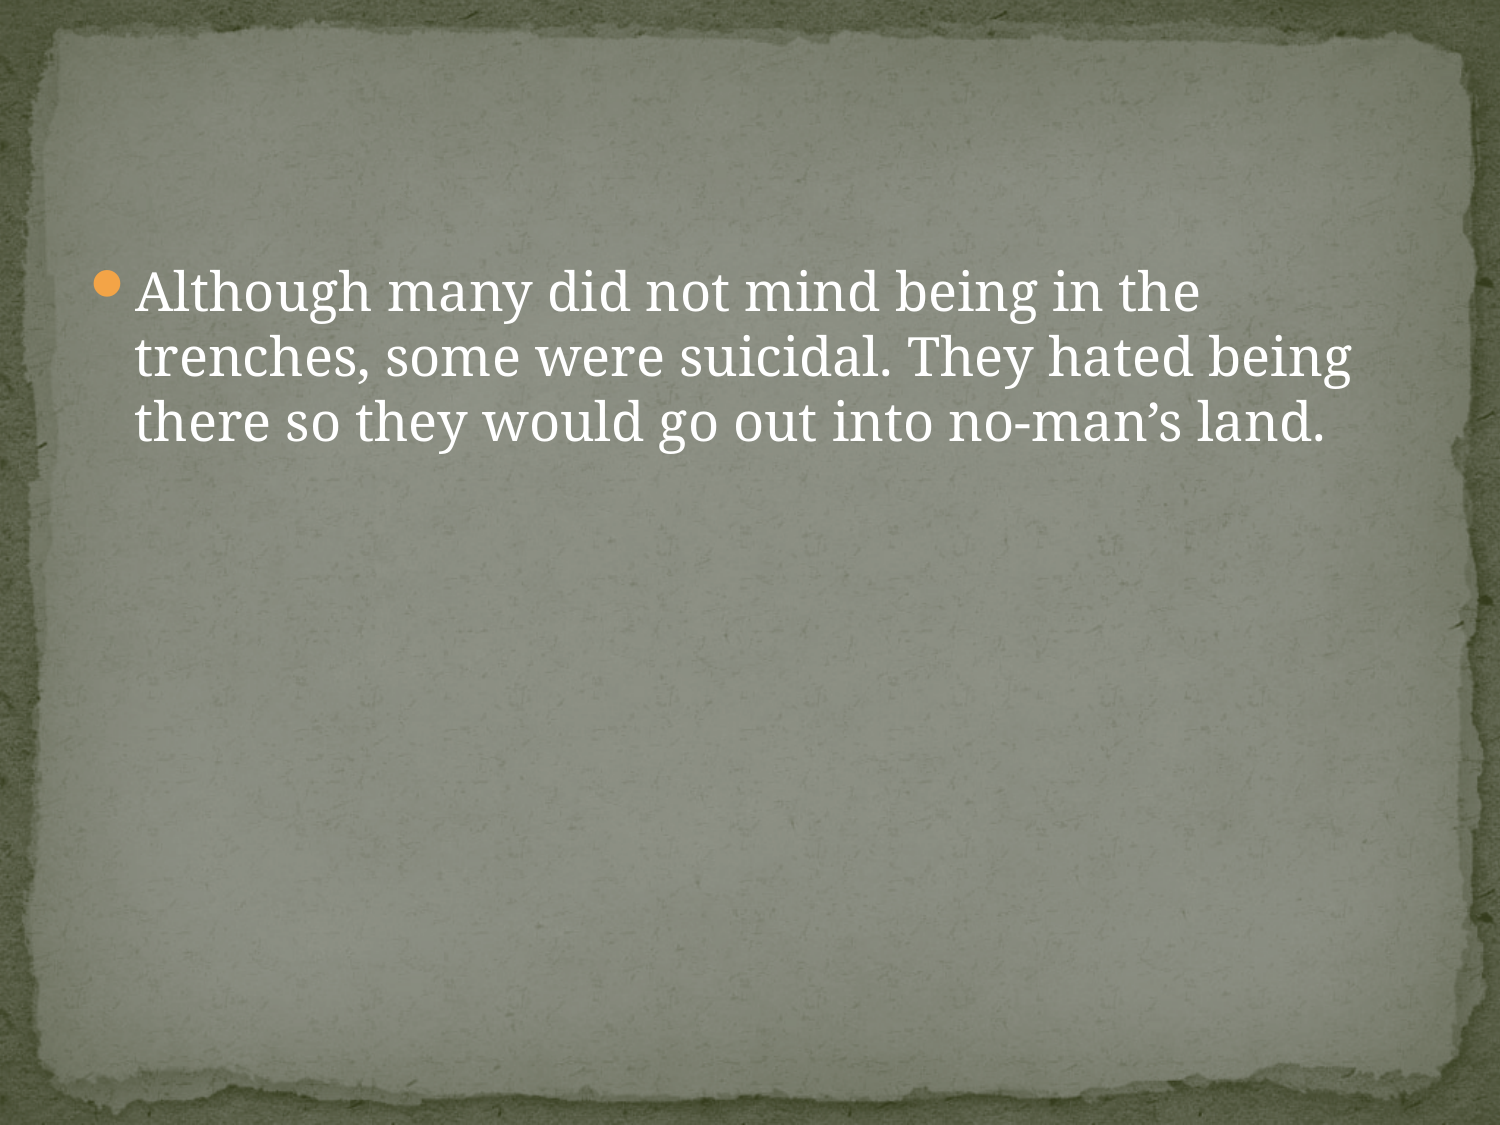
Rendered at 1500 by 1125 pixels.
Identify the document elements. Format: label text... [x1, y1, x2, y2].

list Although many did not mind being in the trenches, some were suicidal. They hated being there so they would go out into no-man’s land. [75, 249, 1425, 1000]
